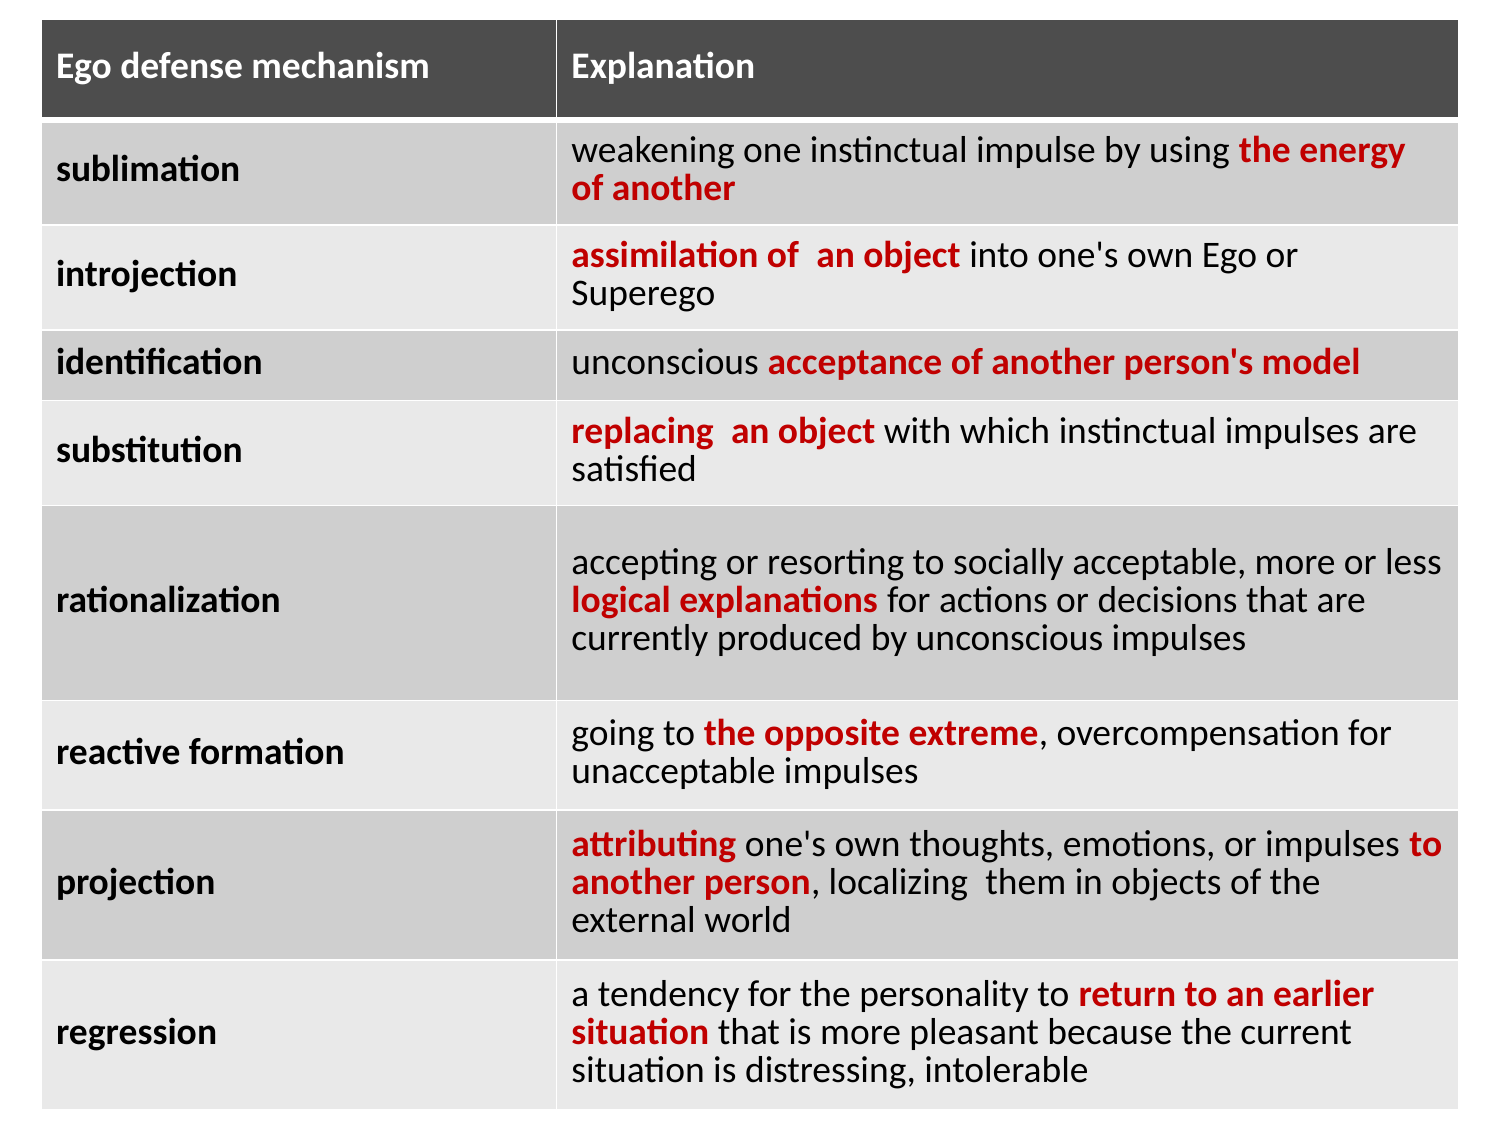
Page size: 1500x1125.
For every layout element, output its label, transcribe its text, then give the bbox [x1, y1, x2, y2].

table_cell assimilation of an object into one's own Ego or Superego [557, 226, 1458, 329]
table_cell weakening one instinctual impulse by using the energy of another [557, 123, 1458, 224]
table_cell introjection [42, 226, 556, 329]
table_cell sublimation [42, 123, 556, 224]
table_cell unconscious acceptance of another person's model [557, 331, 1458, 400]
table_cell a tendency for the personality to return to an earlier situation that is more pleasant because the current situation is distressing, intolerable [557, 961, 1458, 1109]
table_cell going to the opposite extreme, overcompensation for unacceptable impulses [557, 701, 1458, 809]
table_cell replacing an object with which instinctual impulses are satisfied [557, 401, 1458, 505]
table_cell substitution [42, 401, 556, 505]
table_header Ego defense mechanism [42, 20, 556, 117]
table_cell accepting or resorting to socially acceptable, more or less logical explanations for actions or decisions that are currently produced by unconscious impulses [557, 506, 1458, 700]
table_header Explanation [557, 20, 1458, 117]
table_cell identification [42, 331, 556, 400]
table_cell attributing one's own thoughts, emotions, or impulses to another person, localizing them in objects of the external world [557, 811, 1458, 959]
table_cell regression [42, 961, 556, 1109]
table_cell rationalization [42, 506, 556, 700]
table_cell reactive formation [42, 701, 556, 809]
table_cell projection [42, 811, 556, 959]
